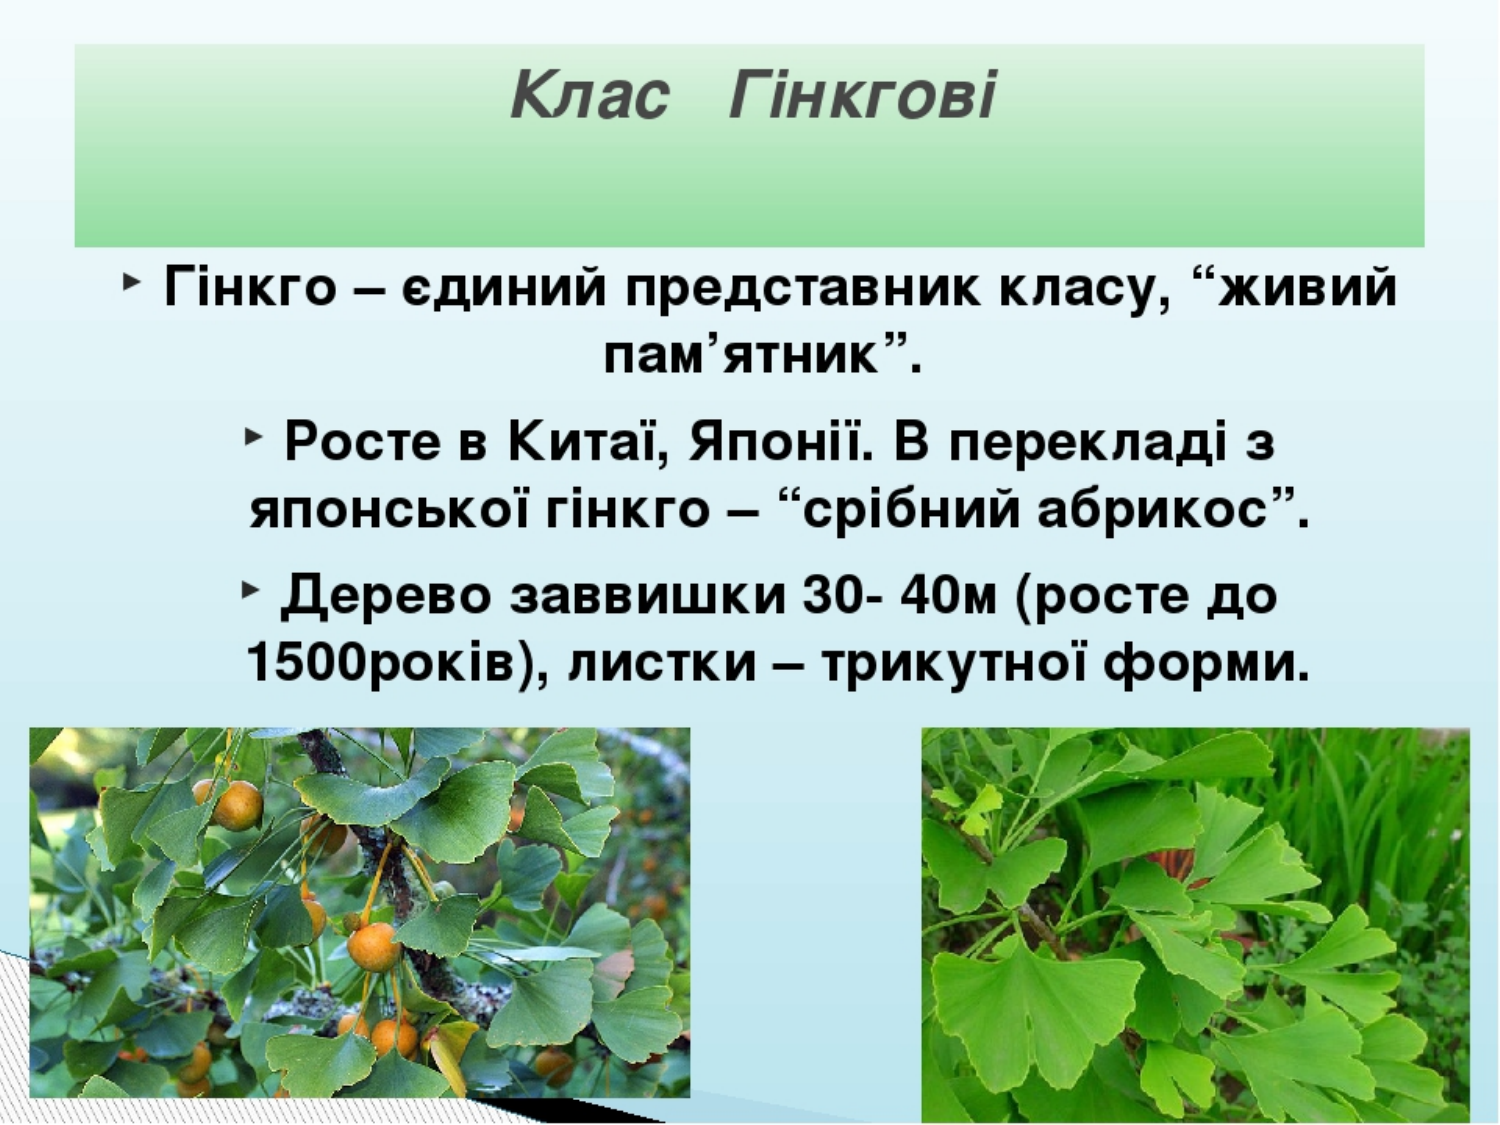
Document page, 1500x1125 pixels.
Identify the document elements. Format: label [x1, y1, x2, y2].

list [0, 0, 1500, 1125]
